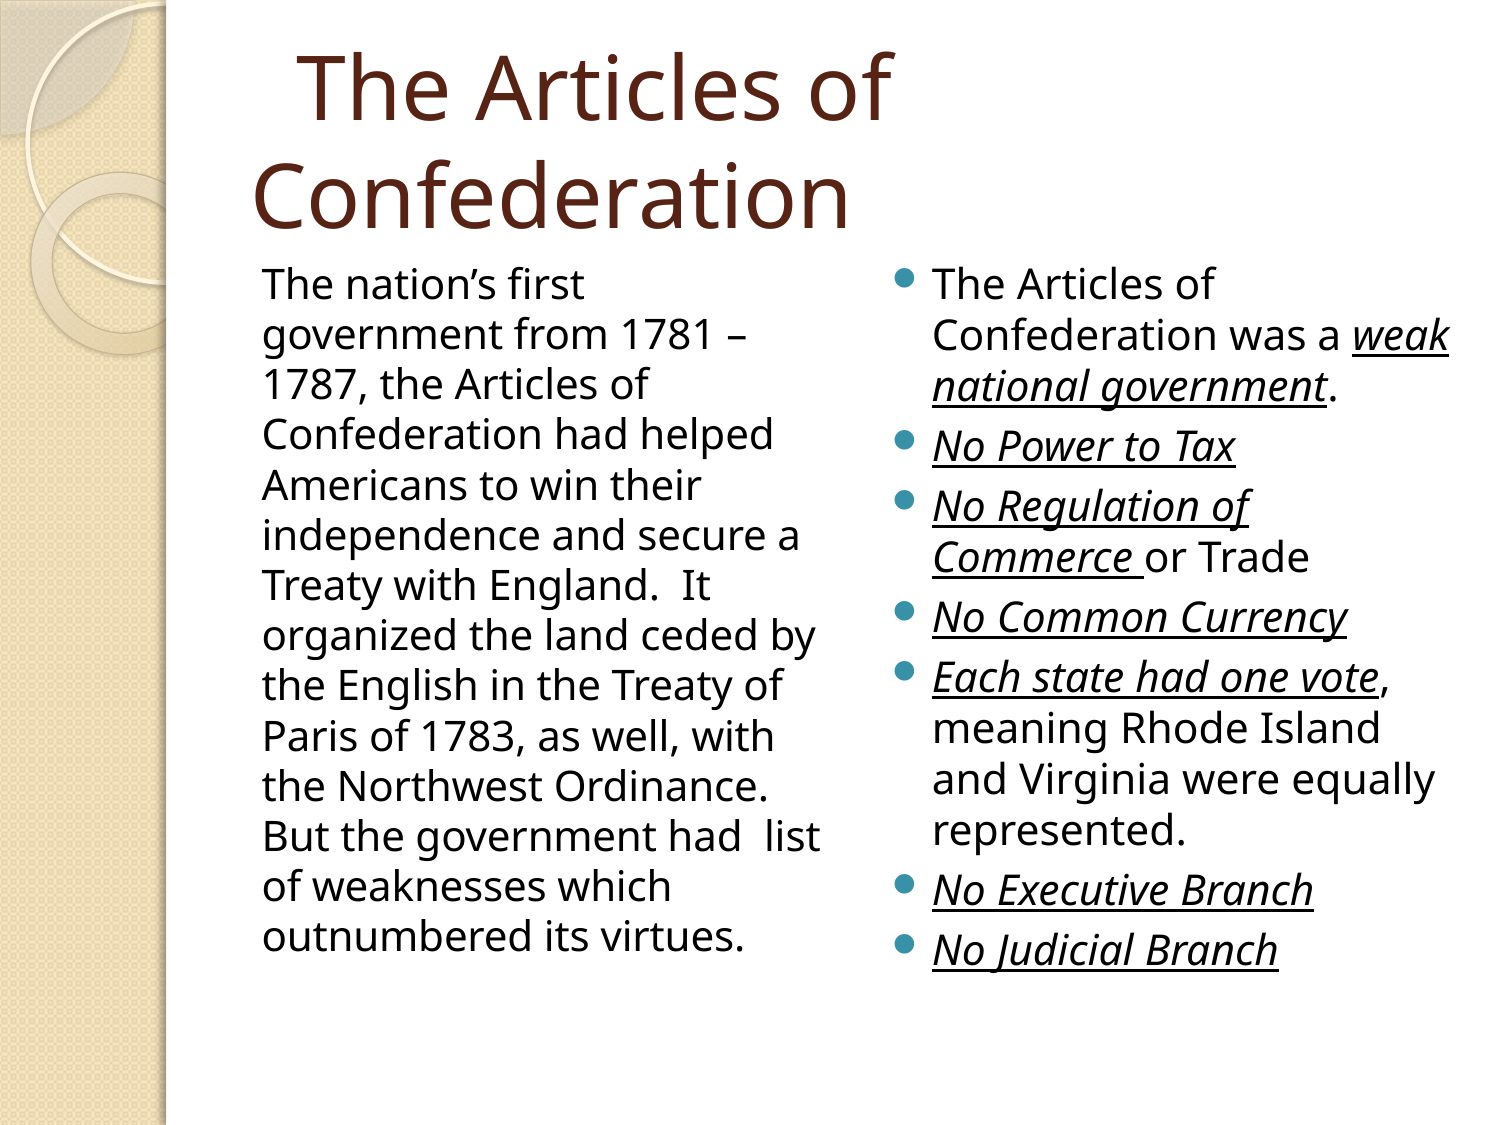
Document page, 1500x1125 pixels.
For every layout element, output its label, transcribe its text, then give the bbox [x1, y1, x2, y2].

list The Articles of Confederation was a weak national government. No Power to Tax No Regulation of Commerce or Trade No Common Currency Each state had one vote, meaning Rhode Island and Virginia were equally represented. No Executive Branch No Judicial Branch [865, 249, 1466, 1015]
title The Articles of Confederation [235, 45, 1466, 233]
list The nation’s first government from 1781 – 1787, the Articles of Confederation had helped Americans to win their independence and secure a Treaty with England. It organized the land ceded by the English in the Treaty of Paris of 1783, as well, with the Northwest Ordinance. But the government had list of weaknesses which outnumbered its virtues. [235, 249, 836, 1015]
